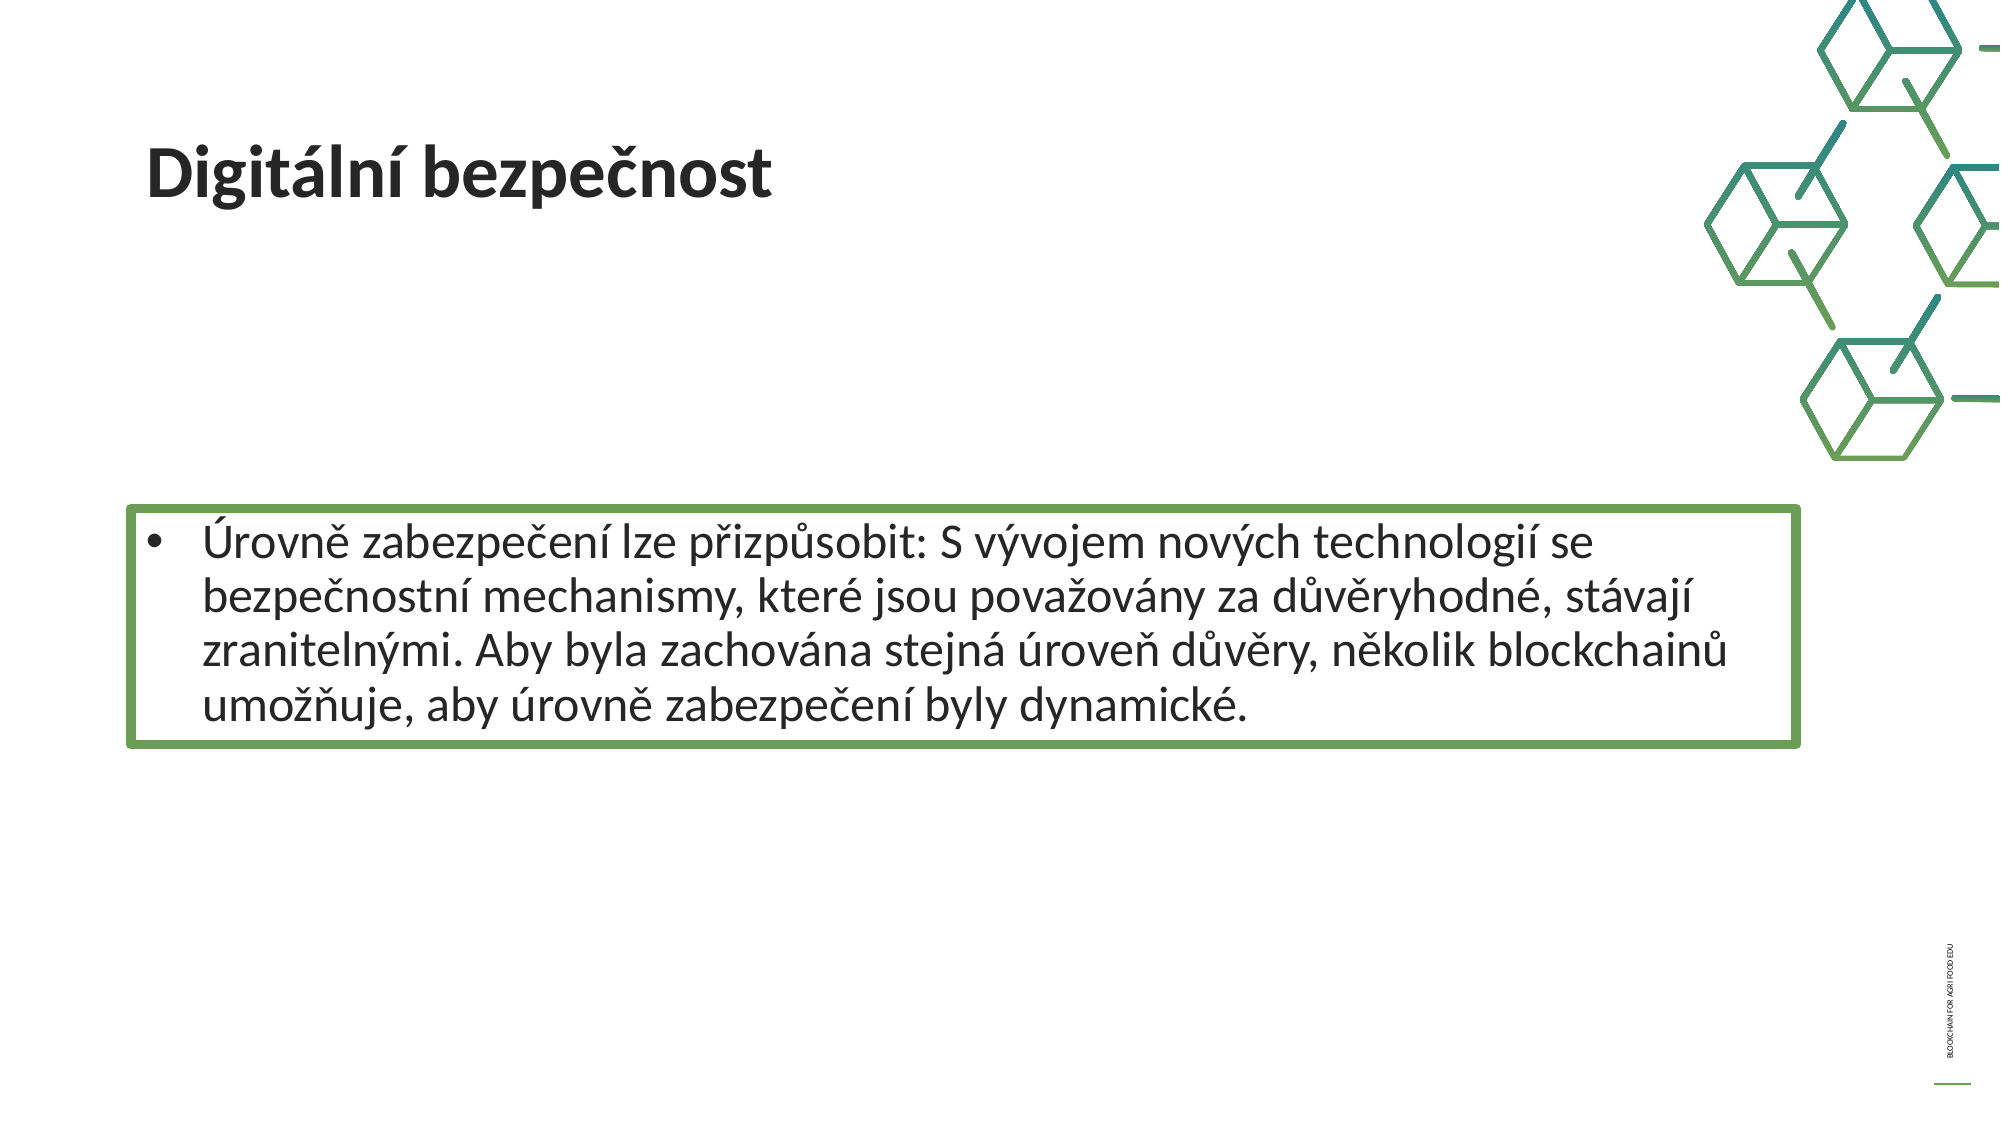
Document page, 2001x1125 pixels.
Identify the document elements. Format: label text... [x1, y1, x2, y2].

list Digitální bezpečnost [130, 124, 1698, 257]
list Úrovně zabezpečení lze přizpůsobit: S vývojem nových technologií se bezpečnostní mechanismy, které jsou považovány za důvěryhodné, stávají zranitelnými. Aby byla zachována stejná úroveň důvěry, několik blockchainů umožňuje, aby úrovně zabezpečení byly dynamické. [130, 508, 1796, 745]
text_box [1703, 0, 2000, 462]
